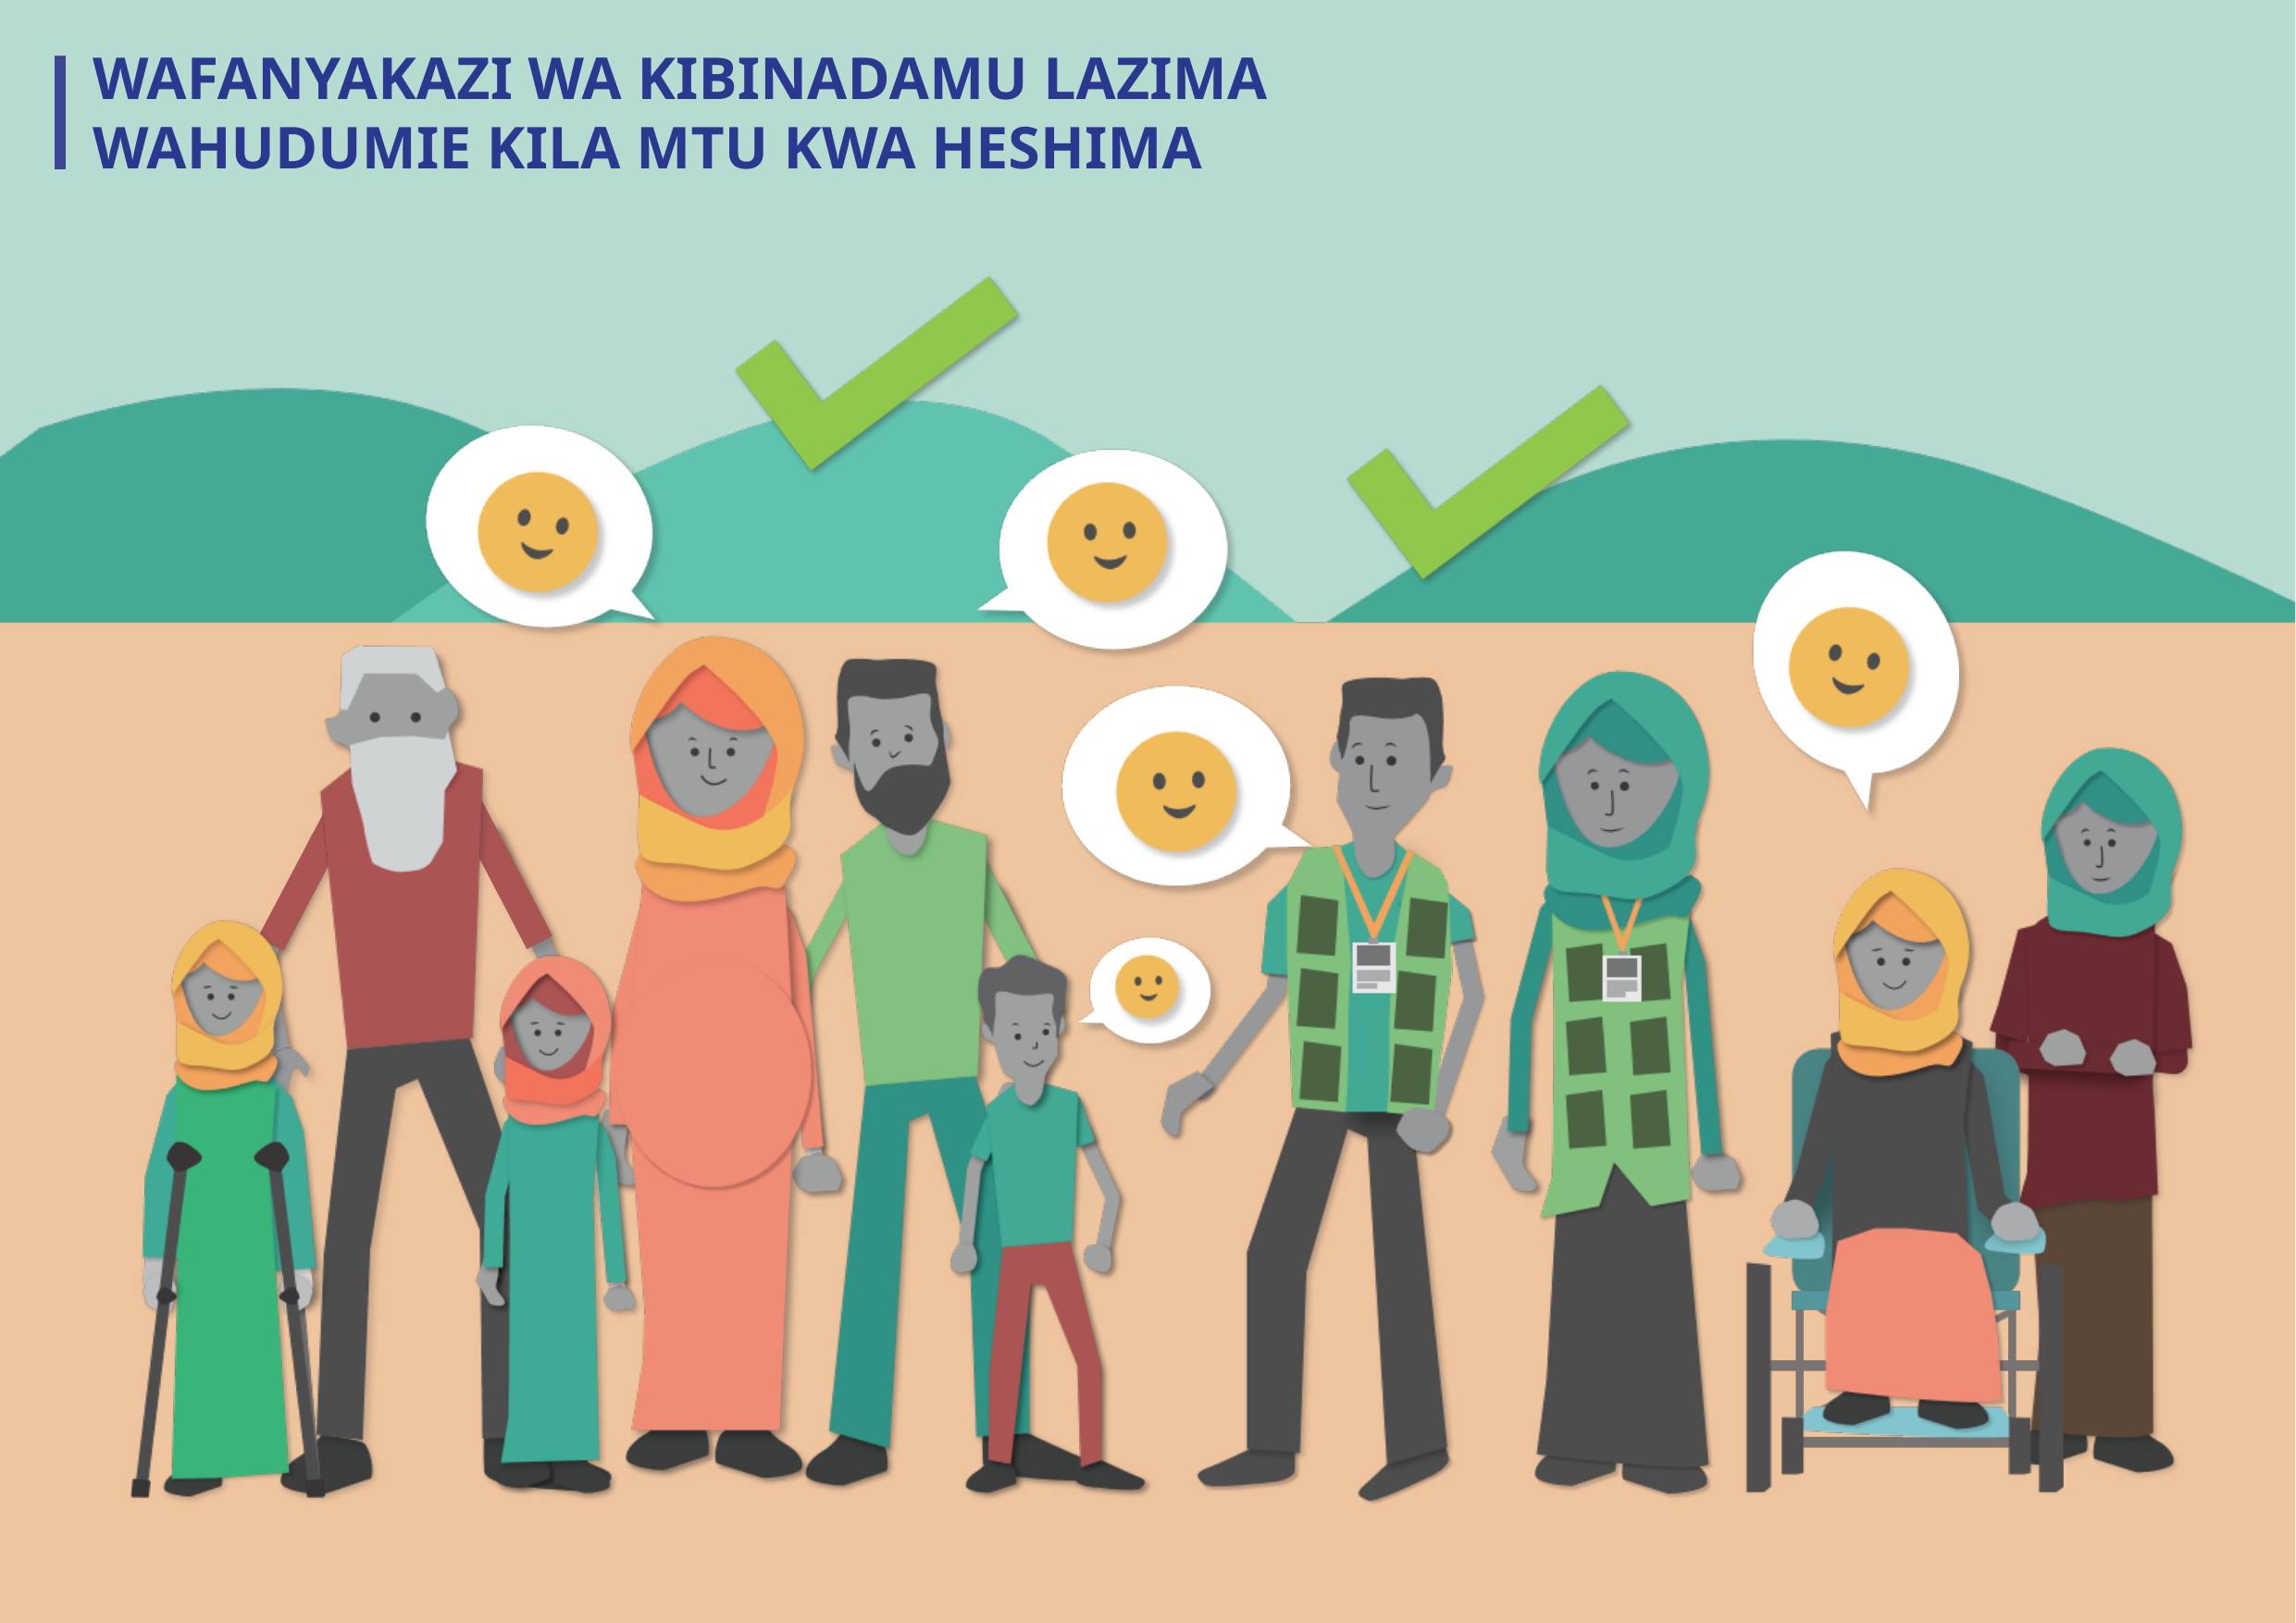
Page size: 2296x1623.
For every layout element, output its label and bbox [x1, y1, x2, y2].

text_box [0, 0, 2296, 1623]
